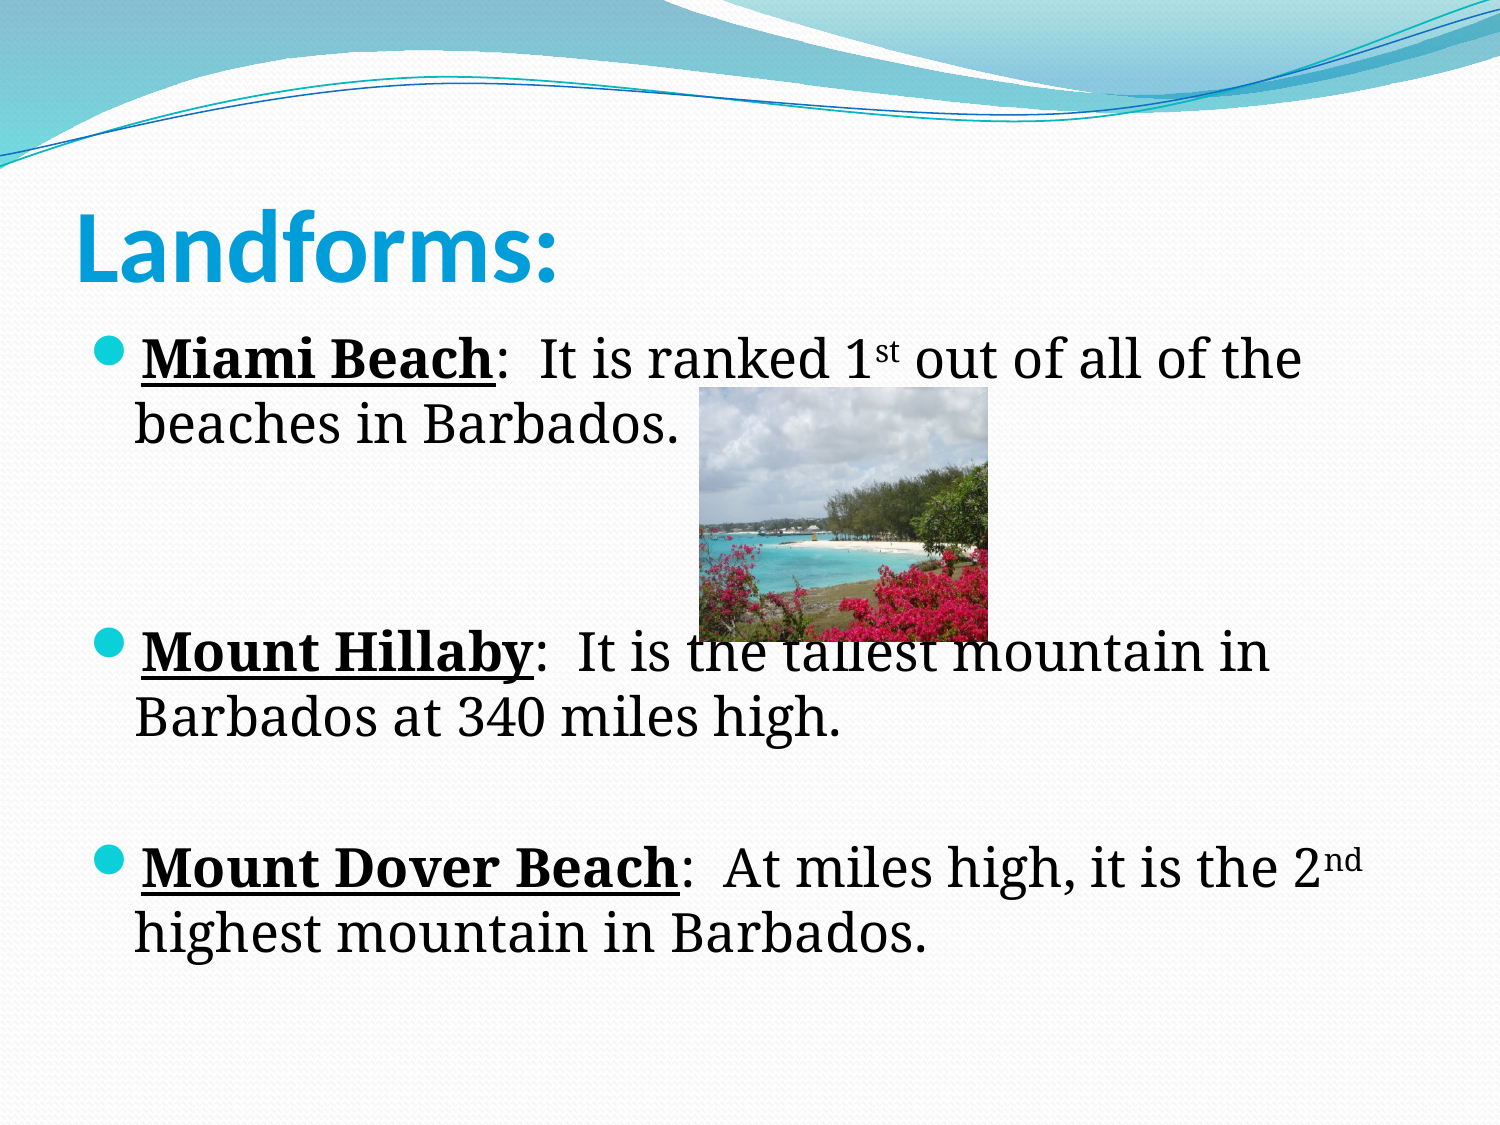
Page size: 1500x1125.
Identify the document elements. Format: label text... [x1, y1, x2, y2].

picture [699, 387, 988, 642]
list Miami Beach: It is ranked 1st out of all of the beaches in Barbados. Mount Hillaby: It is the tallest mountain in Barbados at 340 miles high. Mount Dover Beach: At miles high, it is the 2nd highest mountain in Barbados. [75, 317, 1425, 1038]
title Landforms: [75, 115, 1425, 303]
